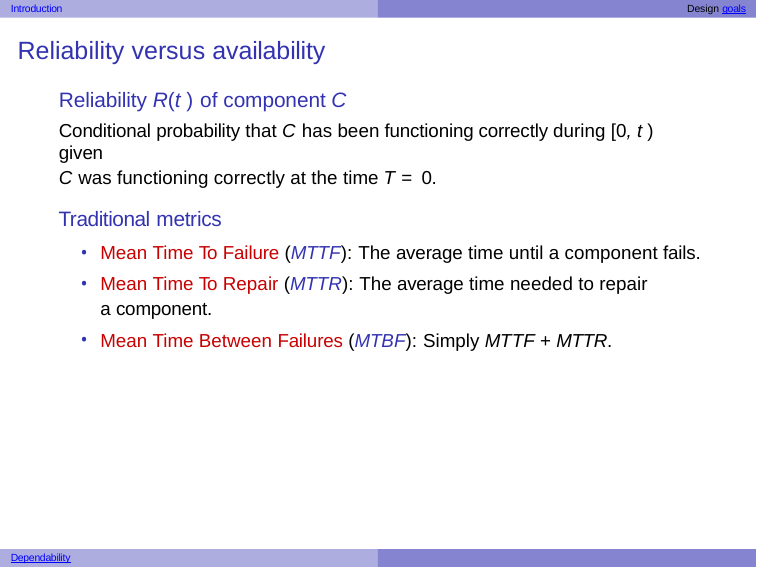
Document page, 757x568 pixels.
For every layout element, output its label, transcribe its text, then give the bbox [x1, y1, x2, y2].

text_box Introduction Design goals [8, 0, 748, 15]
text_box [0, 548, 757, 568]
title Reliability versus availability [15, 32, 418, 130]
text_box Reliability R(t ) of component C Conditional probability that C has been functioning correctly during [0, t ) given C was functioning correctly at the time T = 0. Traditional metrics Mean Time To Failure (MTTF): The average time until a component fails. Mean Time To Repair (MTTR): The average time needed to repair a component. Mean Time Between Failures (MTBF): Simply MTTF + MTTR. [54, 76, 704, 351]
